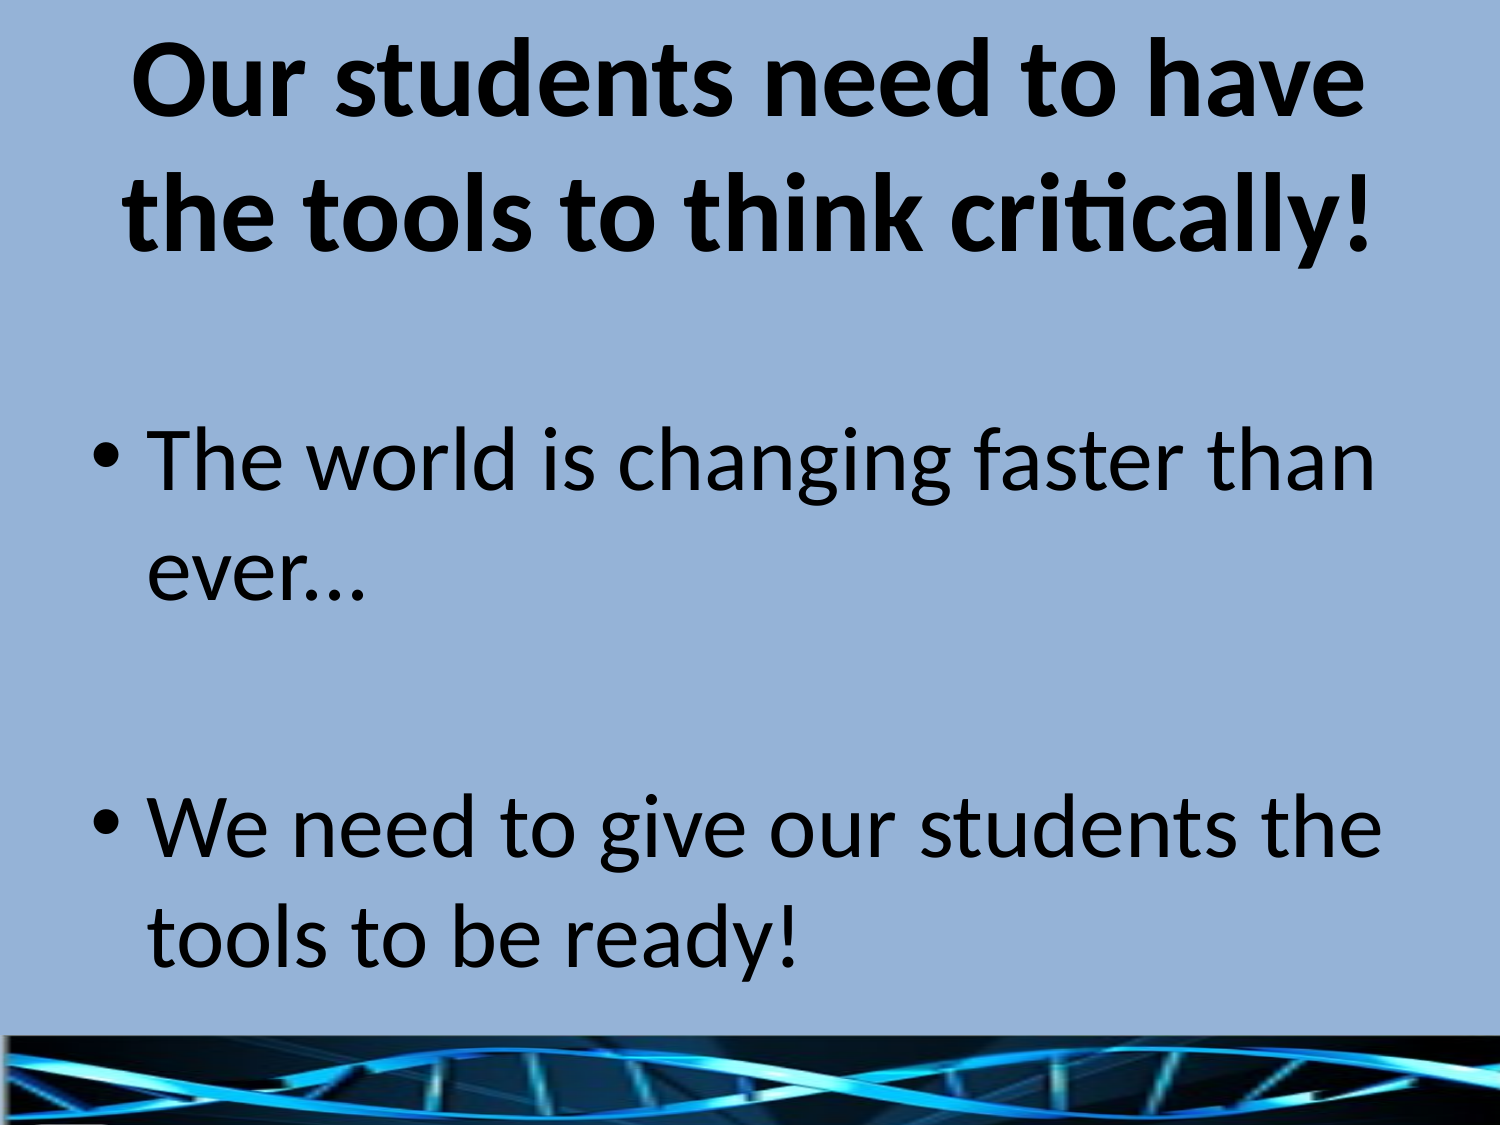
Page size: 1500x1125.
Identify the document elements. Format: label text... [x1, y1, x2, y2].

picture [4, 323, 1500, 1125]
title Our students need to have the tools to think critically! [75, 45, 1425, 233]
list The world is changing faster than ever... We need to give our students the tools to be ready! [75, 262, 1425, 1005]
